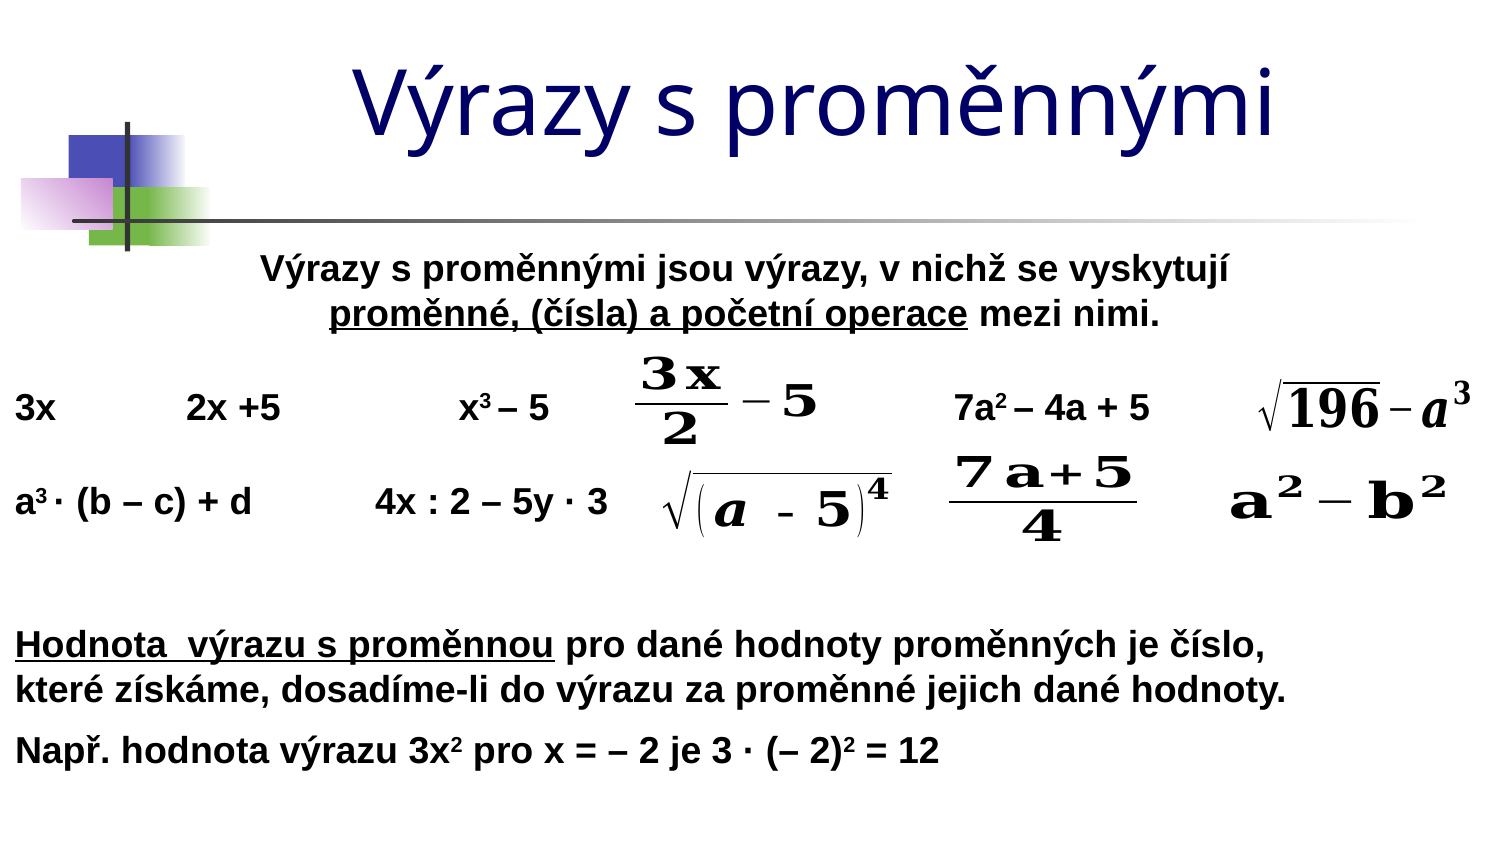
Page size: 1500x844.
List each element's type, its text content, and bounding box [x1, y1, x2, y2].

text_box 7a2 – 4a + 5 [938, 375, 1177, 435]
text_box 2x +5 [171, 375, 390, 435]
text_box 4x : 2 – 5y · 3 [360, 469, 632, 530]
text_box a3 · (b – c) + d [0, 469, 313, 530]
text_box Např. hodnota výrazu 3x2 pro x = – 2 je 3 · (– 2)2 = 12 [0, 718, 1500, 779]
text_box 3x [0, 375, 116, 435]
text_box x3 – 5 [443, 375, 585, 435]
text_box Výrazy s proměnnými jsou výrazy, v nichž se vyskytují proměnné, (čísla) a početní operace mezi nimi. [0, 236, 1500, 341]
text_box Hodnota výrazu s proměnnou pro dané hodnoty proměnných je číslo, které získáme, dosadíme-li do výrazu za proměnné jejich dané hodnoty. [0, 612, 1500, 718]
title Výrazy s proměnnými [129, 8, 1500, 189]
